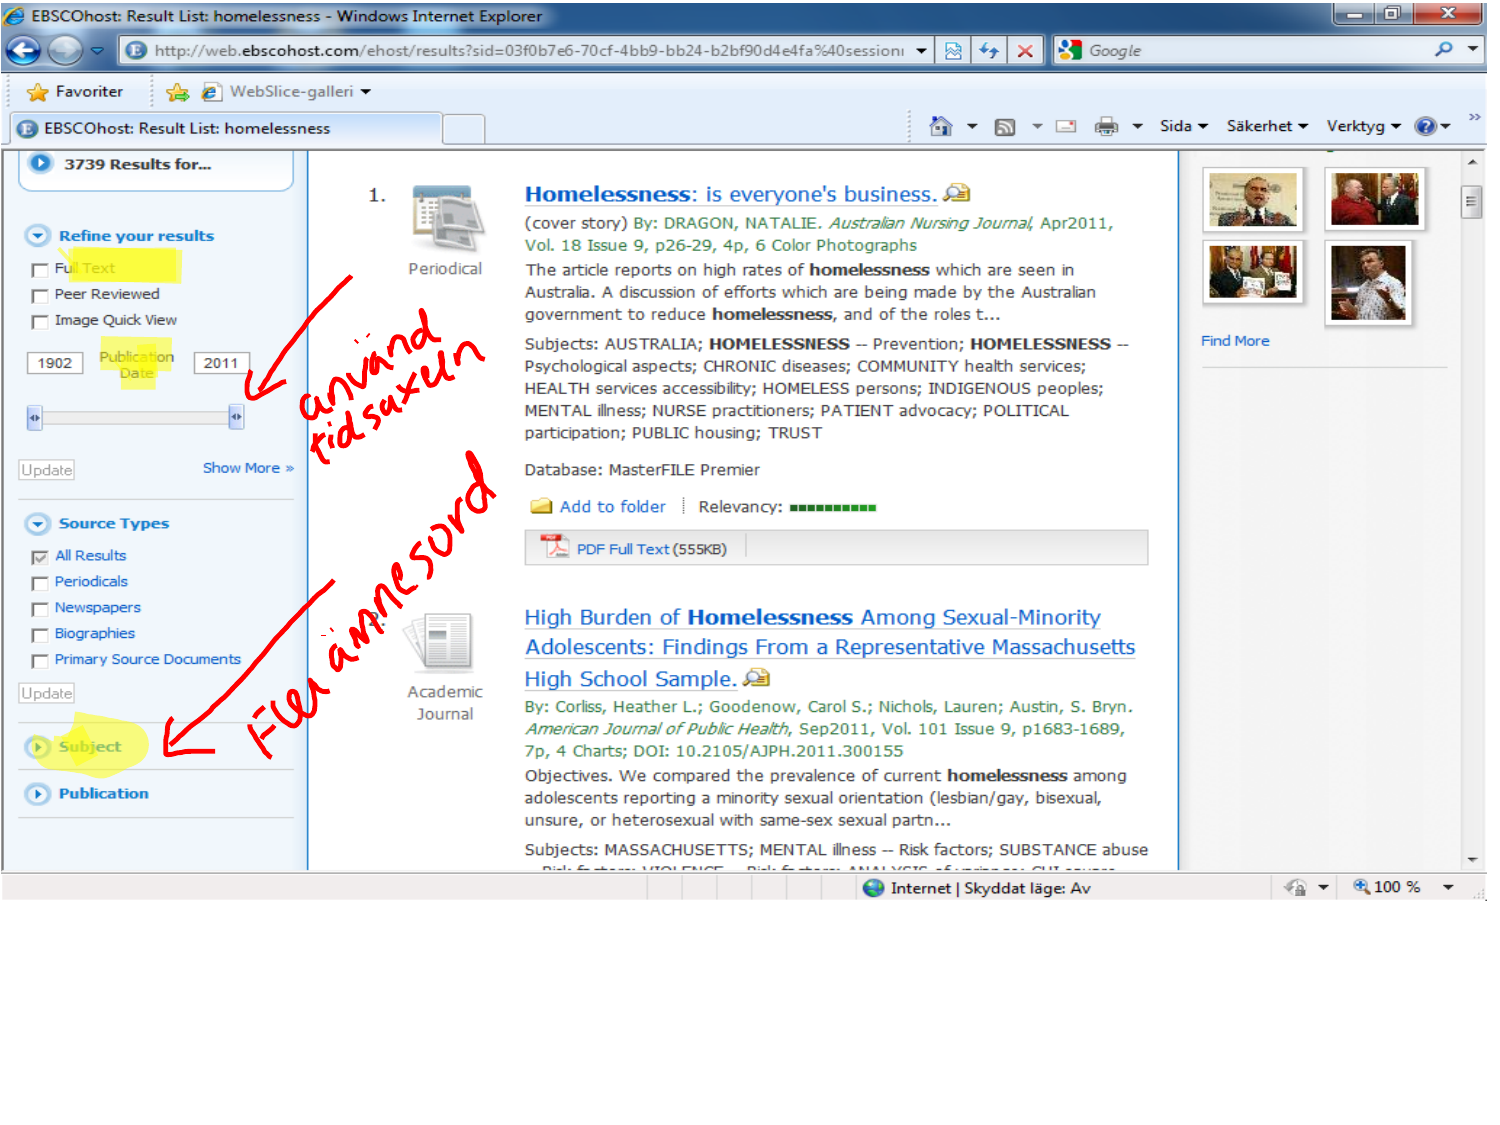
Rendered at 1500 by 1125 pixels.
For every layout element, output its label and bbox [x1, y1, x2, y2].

text_box [1, 2, 1488, 901]
